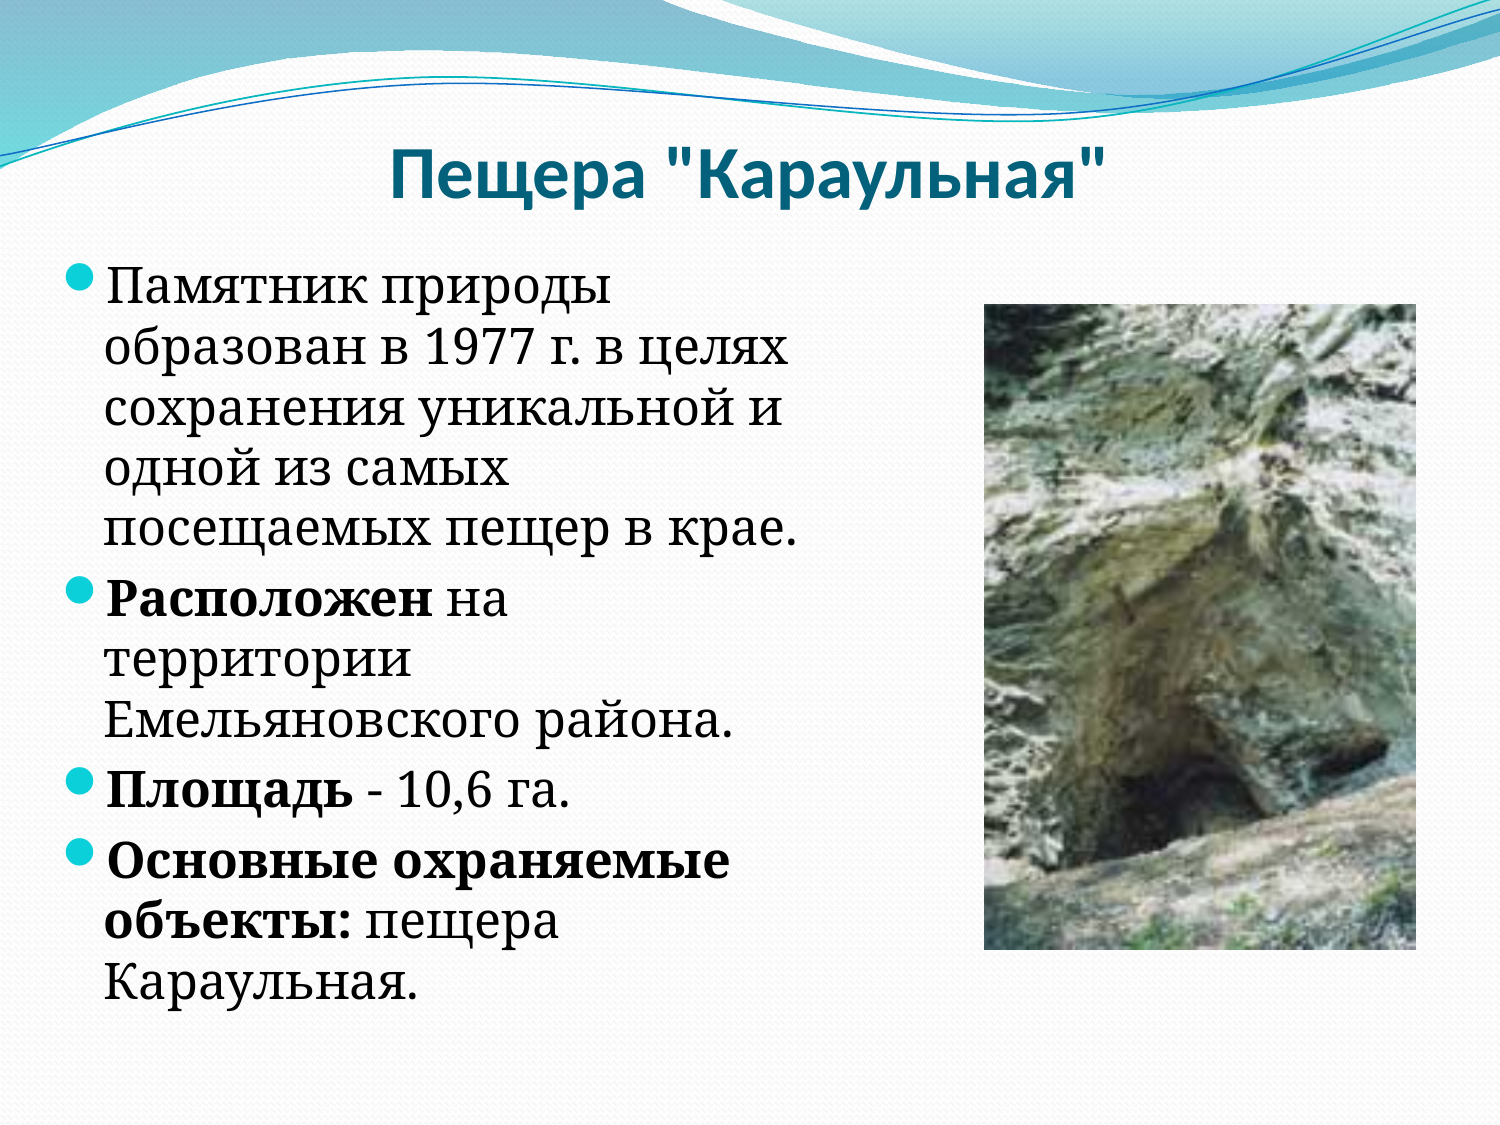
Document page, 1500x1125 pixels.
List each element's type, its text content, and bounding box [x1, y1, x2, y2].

picture [984, 304, 1417, 950]
list Памятник природы образован в 1977 г. в целях сохранения уникальной и одной из самых посещаемых пещер в крае. Расположен на территории Емельяновского района. Площадь - 10,6 га. Основные охраняемые объекты: пещера Караульная. [46, 246, 816, 1061]
title Пещера "Караульная" [75, 115, 1425, 304]
